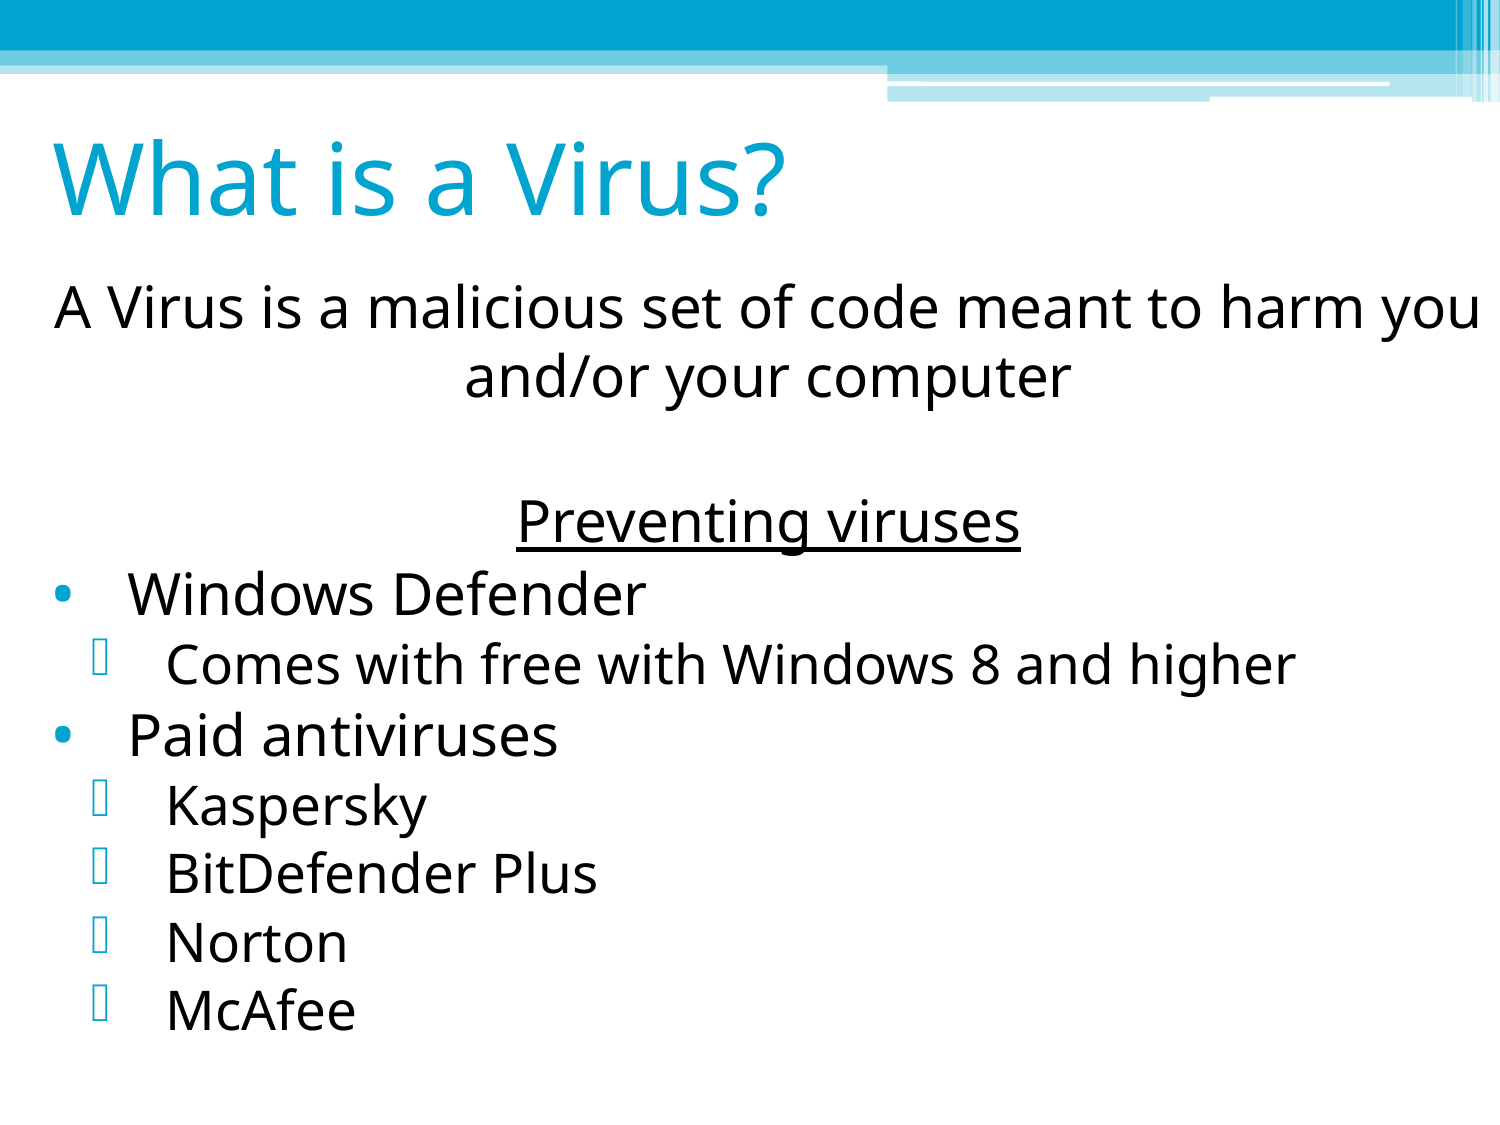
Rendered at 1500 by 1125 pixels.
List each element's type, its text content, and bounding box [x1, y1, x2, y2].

title What is a Virus? [37, 87, 1388, 263]
list A Virus is a malicious set of code meant to harm you and/or your computer Preventing viruses Windows Defender Comes with free with Windows 8 and higher Paid antiviruses Kaspersky BitDefender Plus Norton McAfee [37, 262, 1500, 1125]
